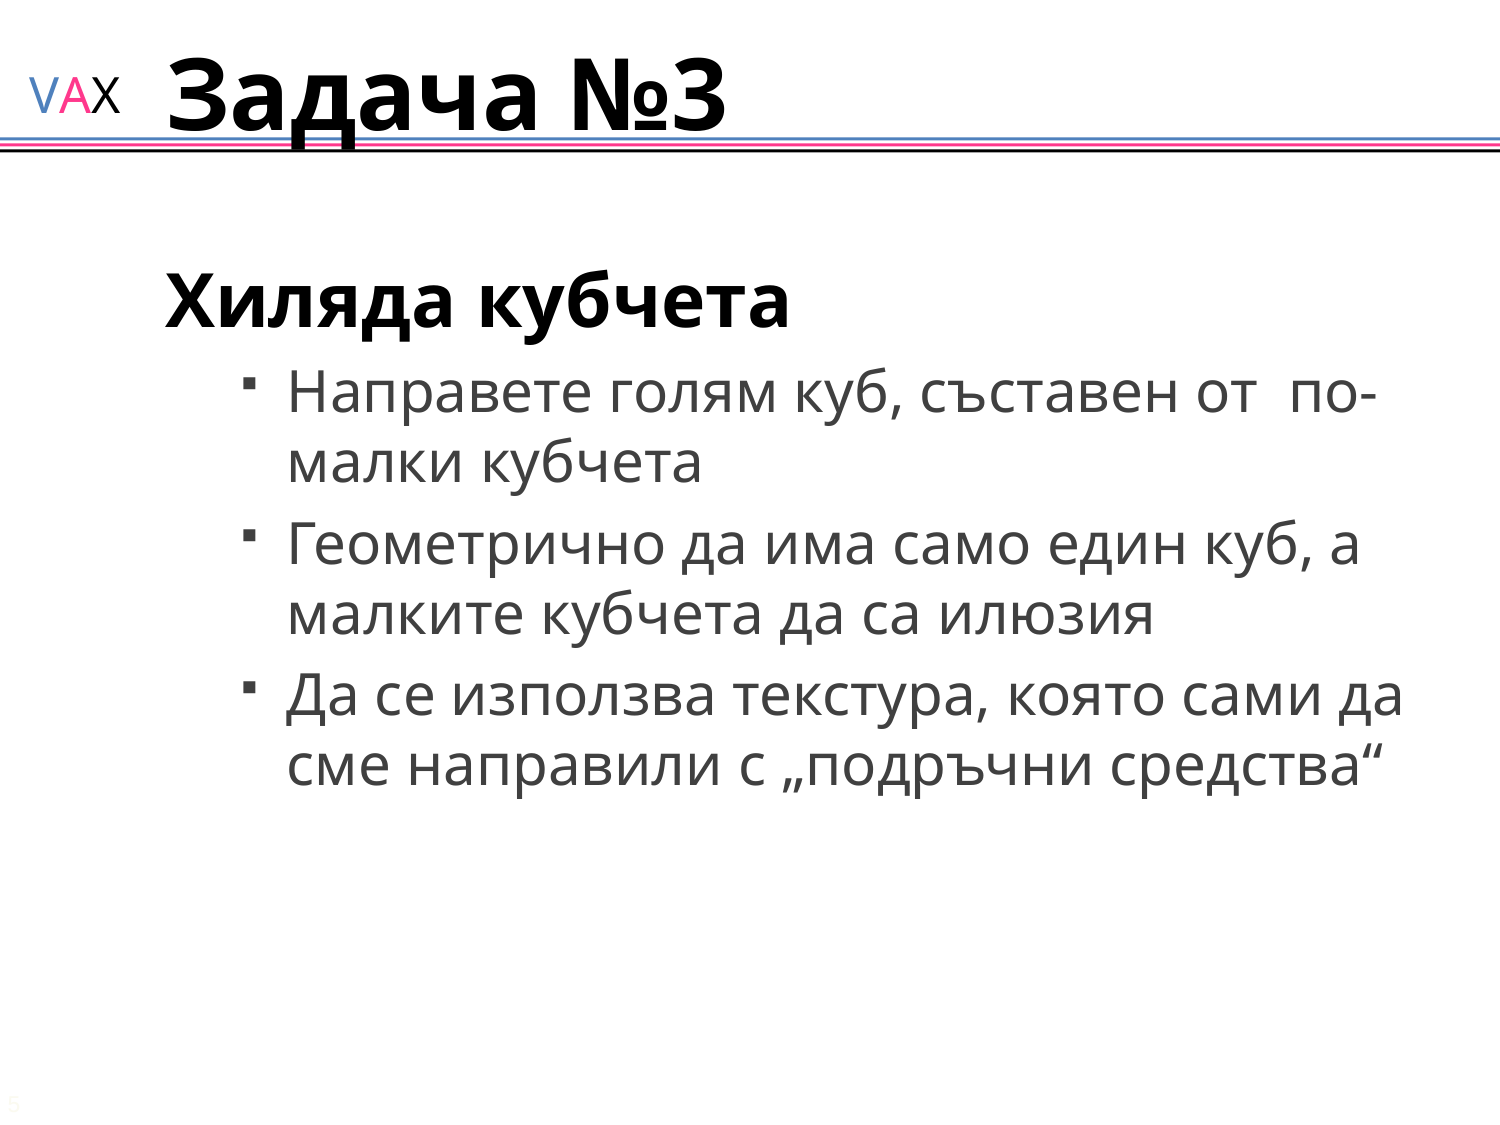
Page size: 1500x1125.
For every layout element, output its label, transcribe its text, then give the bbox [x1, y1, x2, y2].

title Задача №3 [0, 37, 1500, 144]
